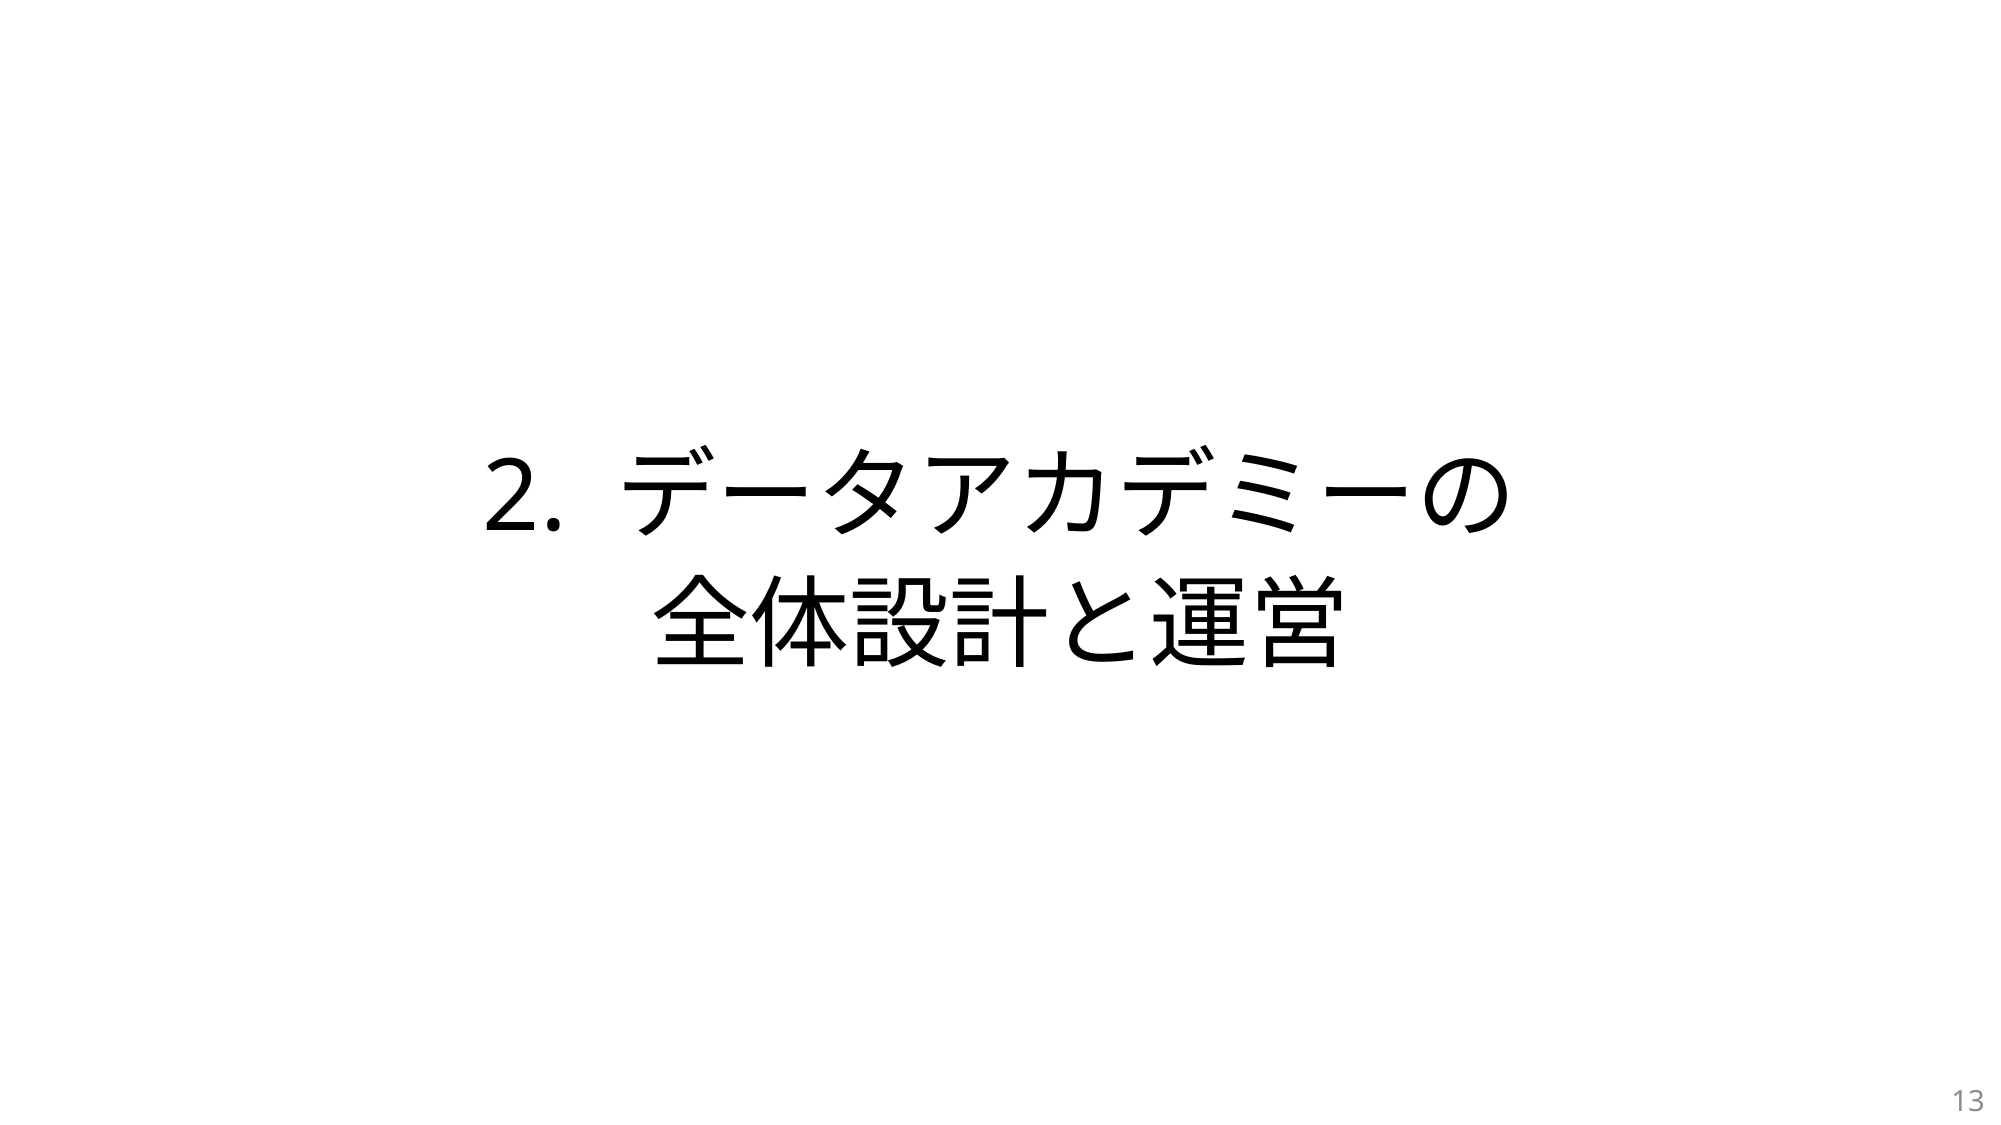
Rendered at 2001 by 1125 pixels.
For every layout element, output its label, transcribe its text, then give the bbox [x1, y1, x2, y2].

slide_number 13 [1550, 1071, 2000, 1125]
list 2. データアカデミーの 全体設計と運営 [137, 146, 1863, 979]
